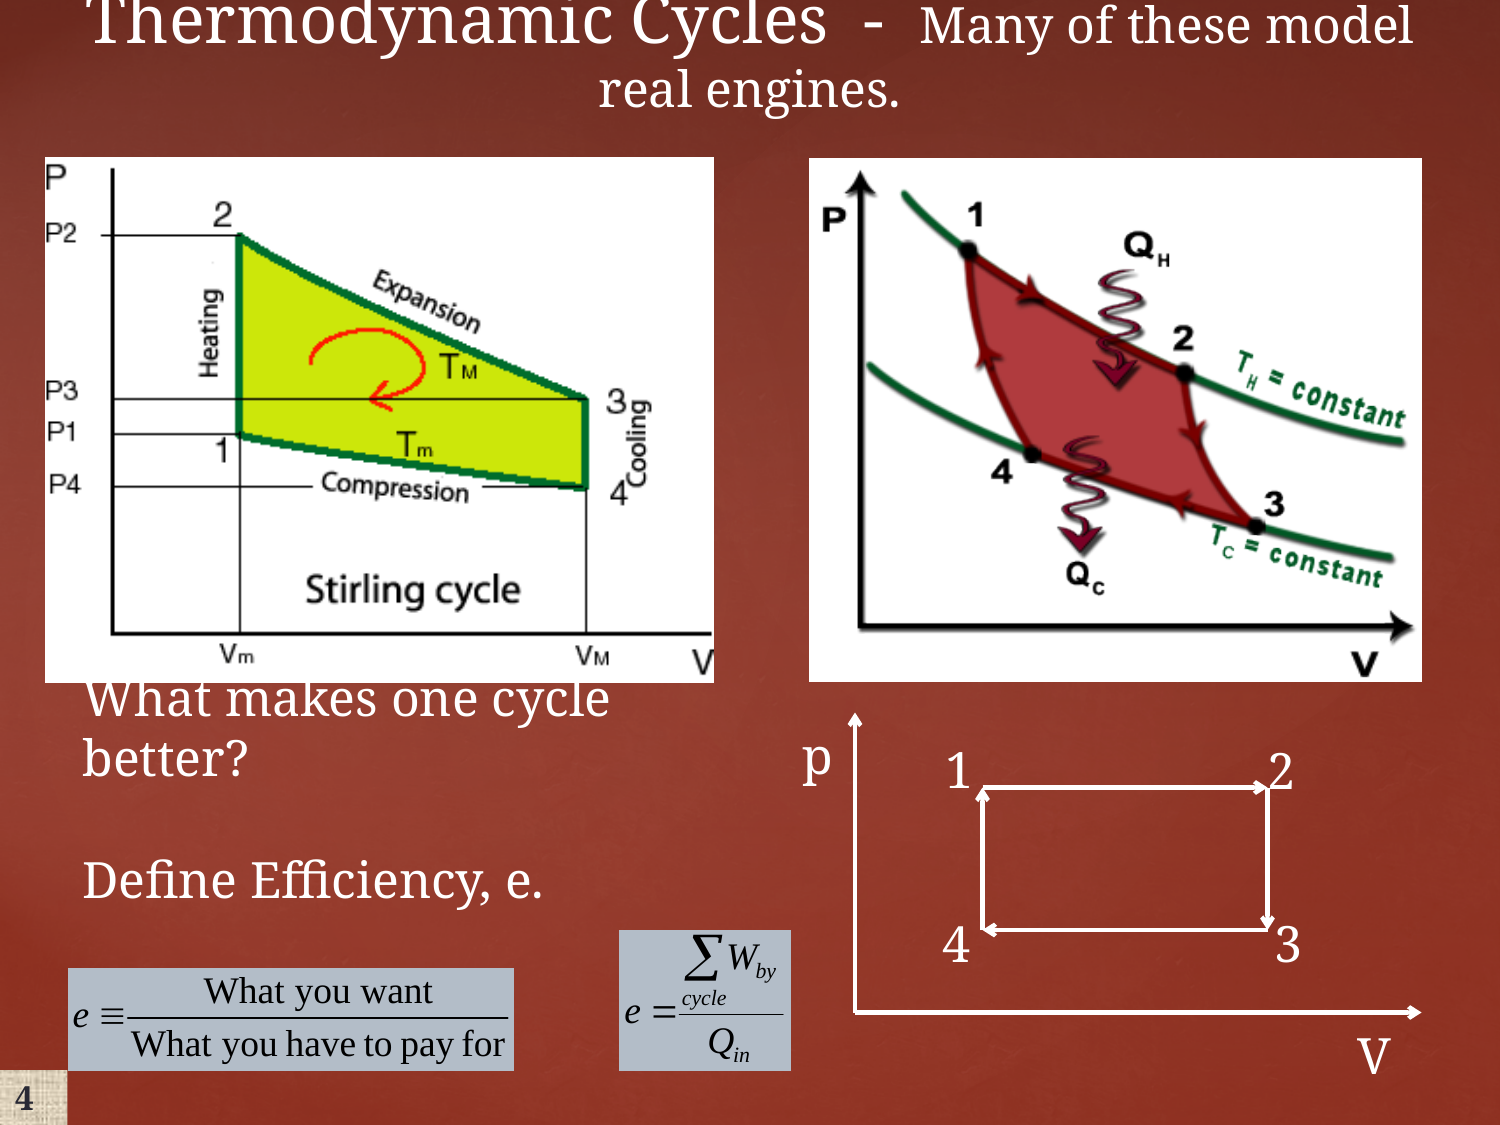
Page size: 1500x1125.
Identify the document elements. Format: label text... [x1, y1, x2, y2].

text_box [618, 929, 792, 1072]
picture [808, 156, 1423, 683]
text_box Define Efficiency, e. [67, 845, 618, 916]
text_box What makes one cycle better? [67, 714, 773, 794]
picture [44, 156, 715, 683]
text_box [67, 967, 515, 1072]
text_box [786, 711, 1423, 1093]
text_box 4 [0, 1070, 68, 1125]
text_box Thermodynamic Cycles - Many of these model real engines. [44, 27, 1455, 125]
